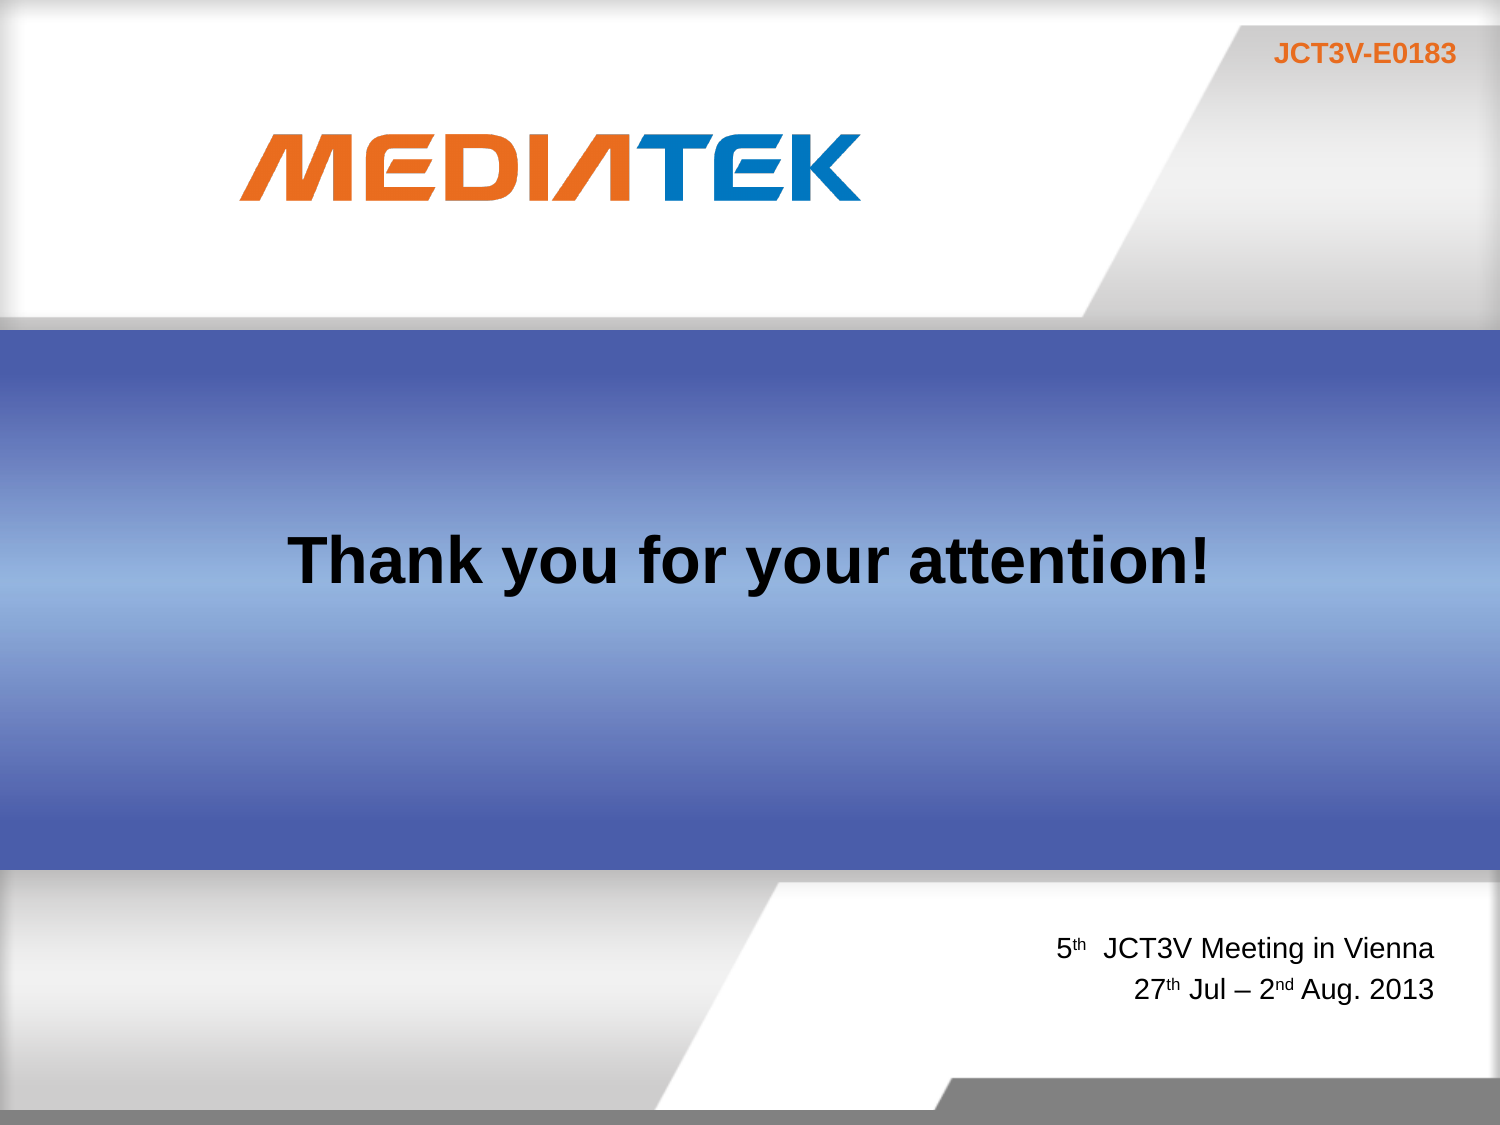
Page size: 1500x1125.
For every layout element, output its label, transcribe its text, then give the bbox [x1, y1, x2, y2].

title Thank you for your attention! [50, 438, 1450, 676]
picture [0, 0, 1500, 1125]
